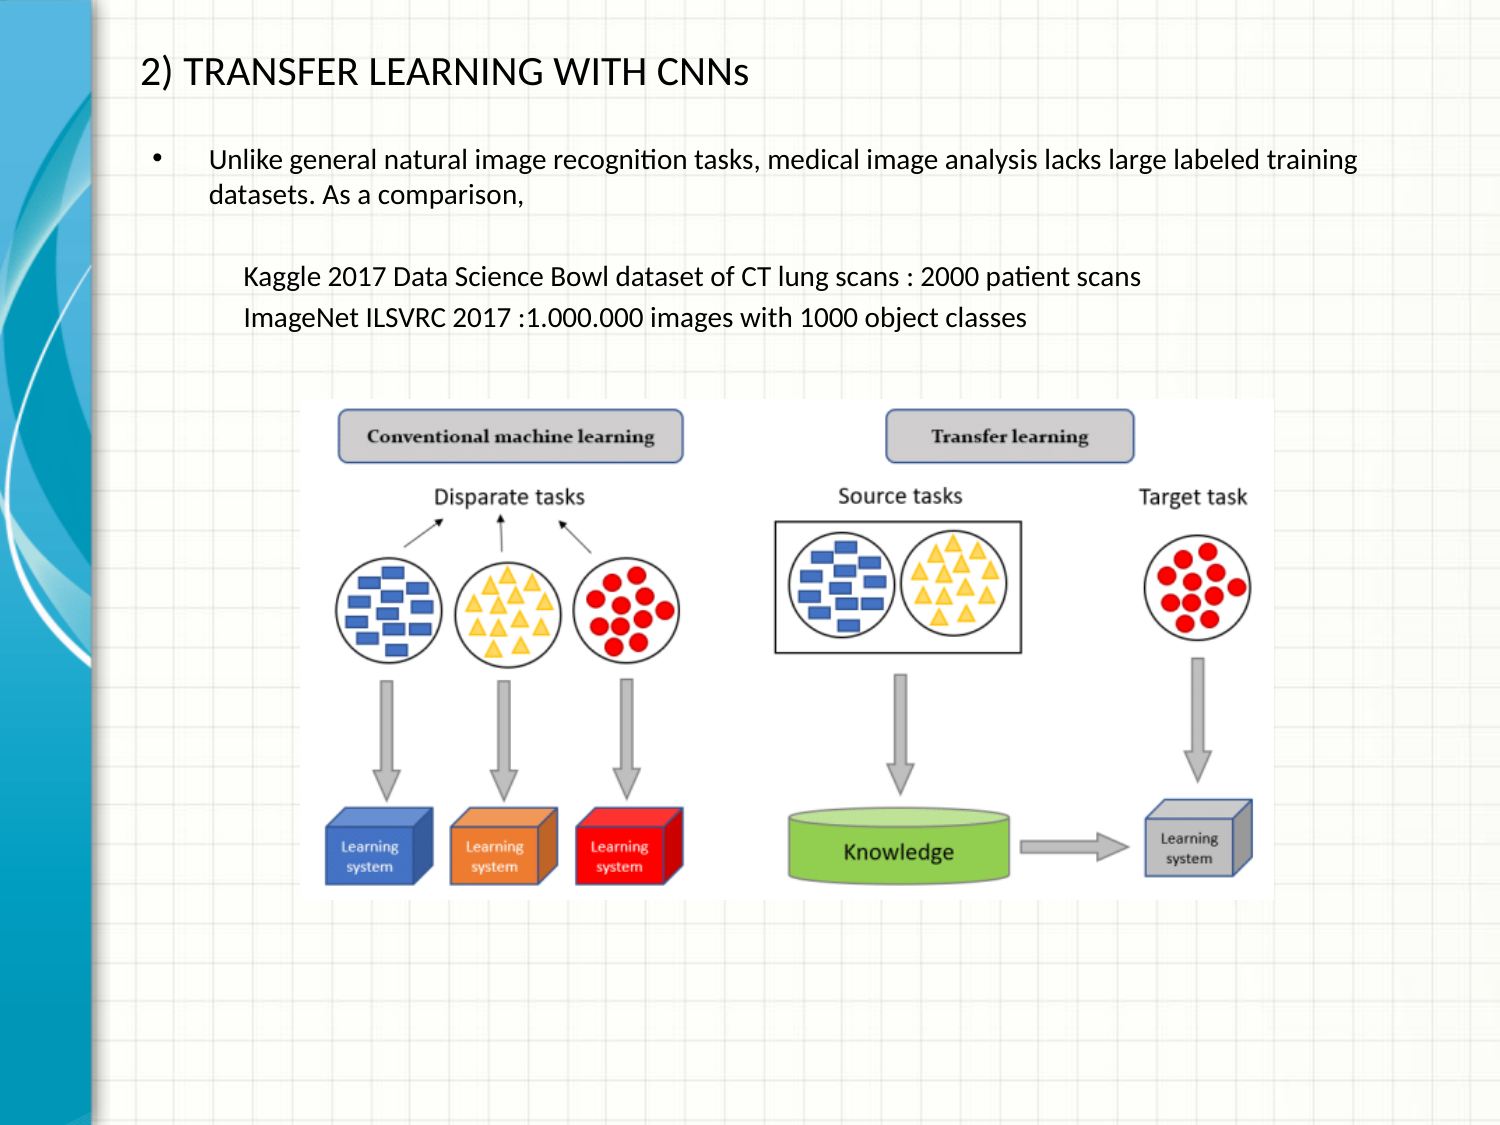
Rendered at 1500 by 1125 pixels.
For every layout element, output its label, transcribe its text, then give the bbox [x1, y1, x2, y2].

picture [0, 0, 1500, 1125]
list Unlike general natural image recognition tasks, medical image analysis lacks large labeled training datasets. As a comparison, Kaggle 2017 Data Science Bowl dataset of CT lung scans : 2000 patient scans ImageNet ILSVRC 2017 :1.000.000 images with 1000 object classes [137, 132, 1463, 838]
title 2) TRANSFER LEARNING WITH CNNs [125, 0, 1450, 188]
